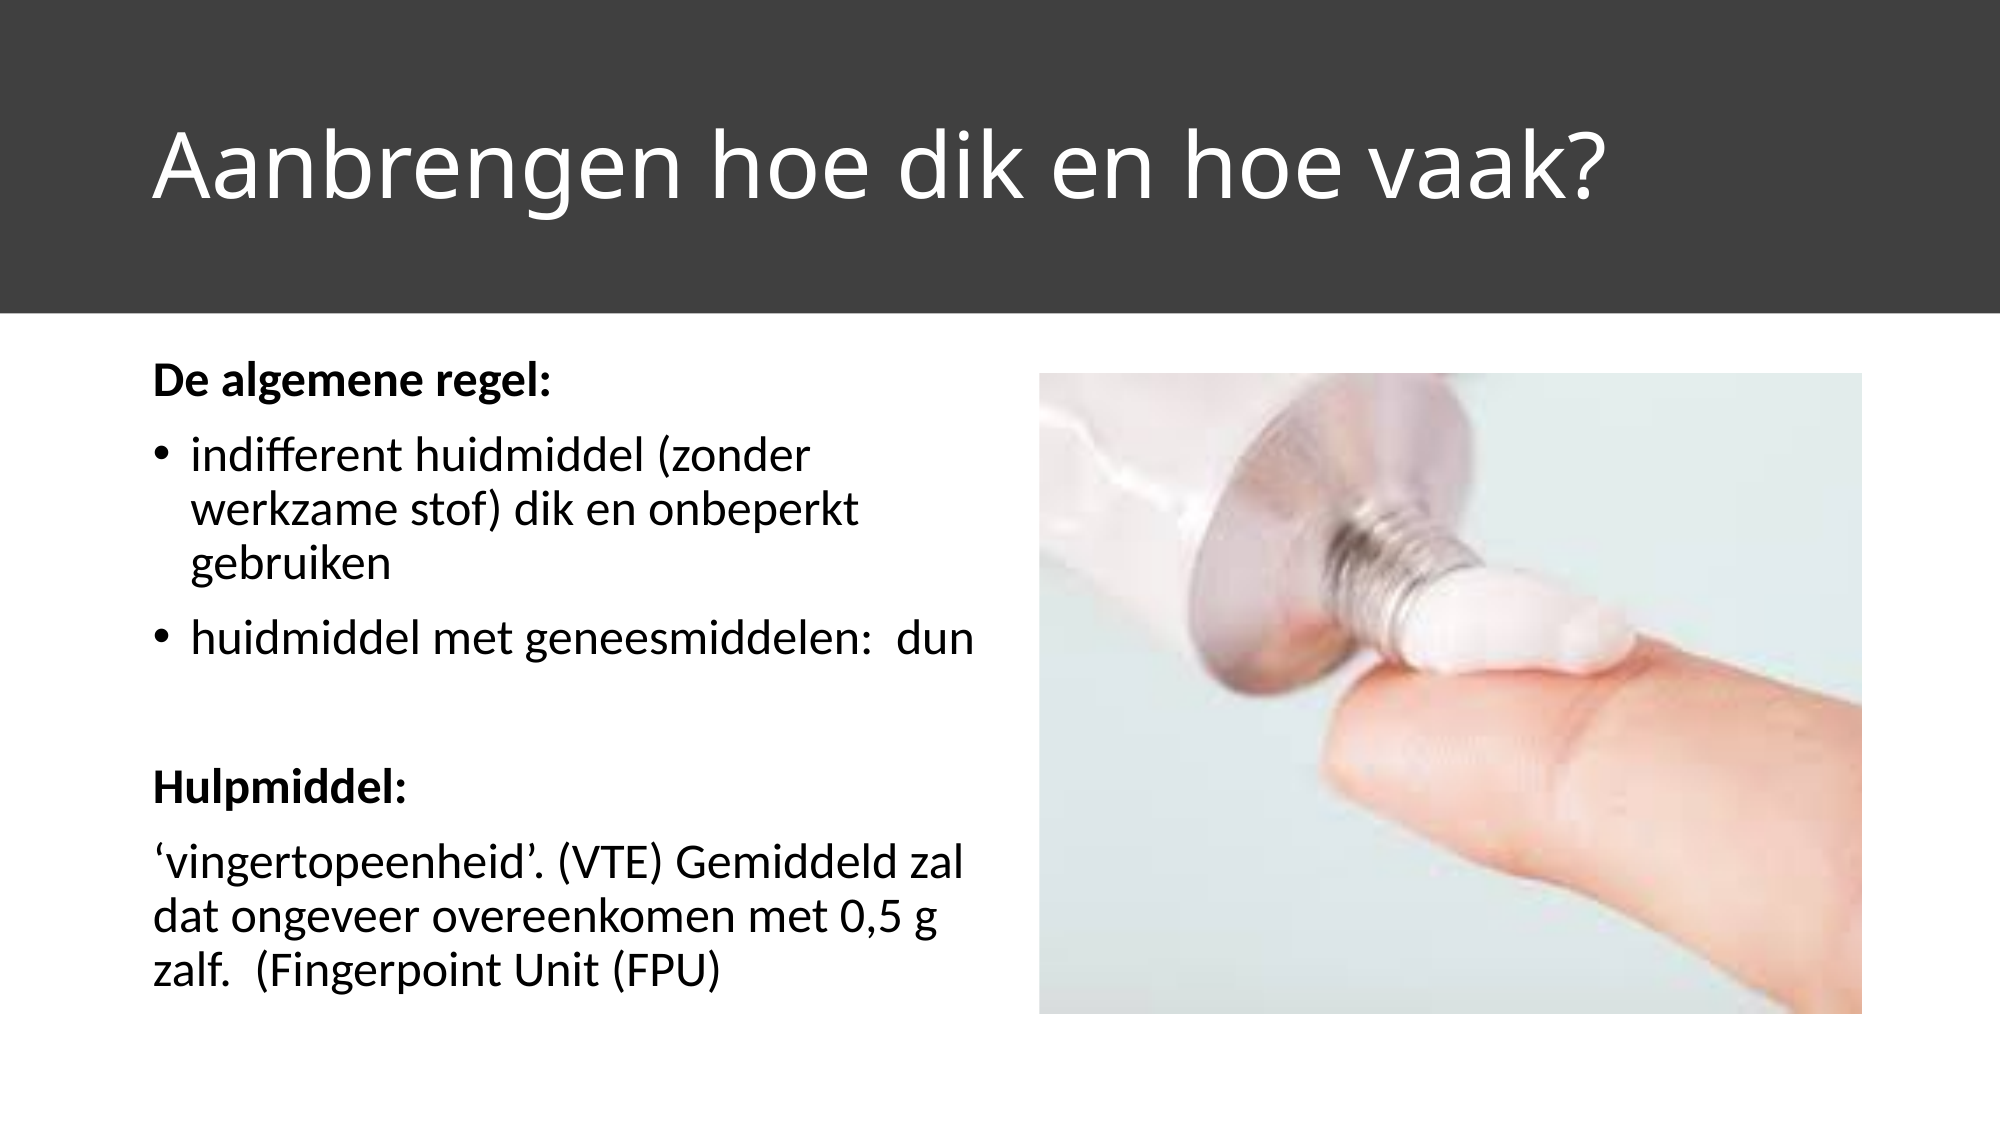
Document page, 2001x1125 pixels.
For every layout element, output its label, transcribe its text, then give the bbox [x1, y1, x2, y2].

title Aanbrengen hoe dik en hoe vaak? [137, 60, 1863, 278]
list De algemene regel: indifferent huidmiddel (zonder werkzame stof) dik en onbeperkt gebruiken huidmiddel met geneesmiddelen: dun Hulpmiddel: ‘vingertopeenheid’. (VTE) Gemiddeld zal dat ongeveer overeenkomen met 0,5 g zalf. (Fingerpoint Unit (FPU) [138, 337, 1000, 1014]
picture [1039, 373, 1862, 1014]
text_box [0, 0, 2000, 314]
